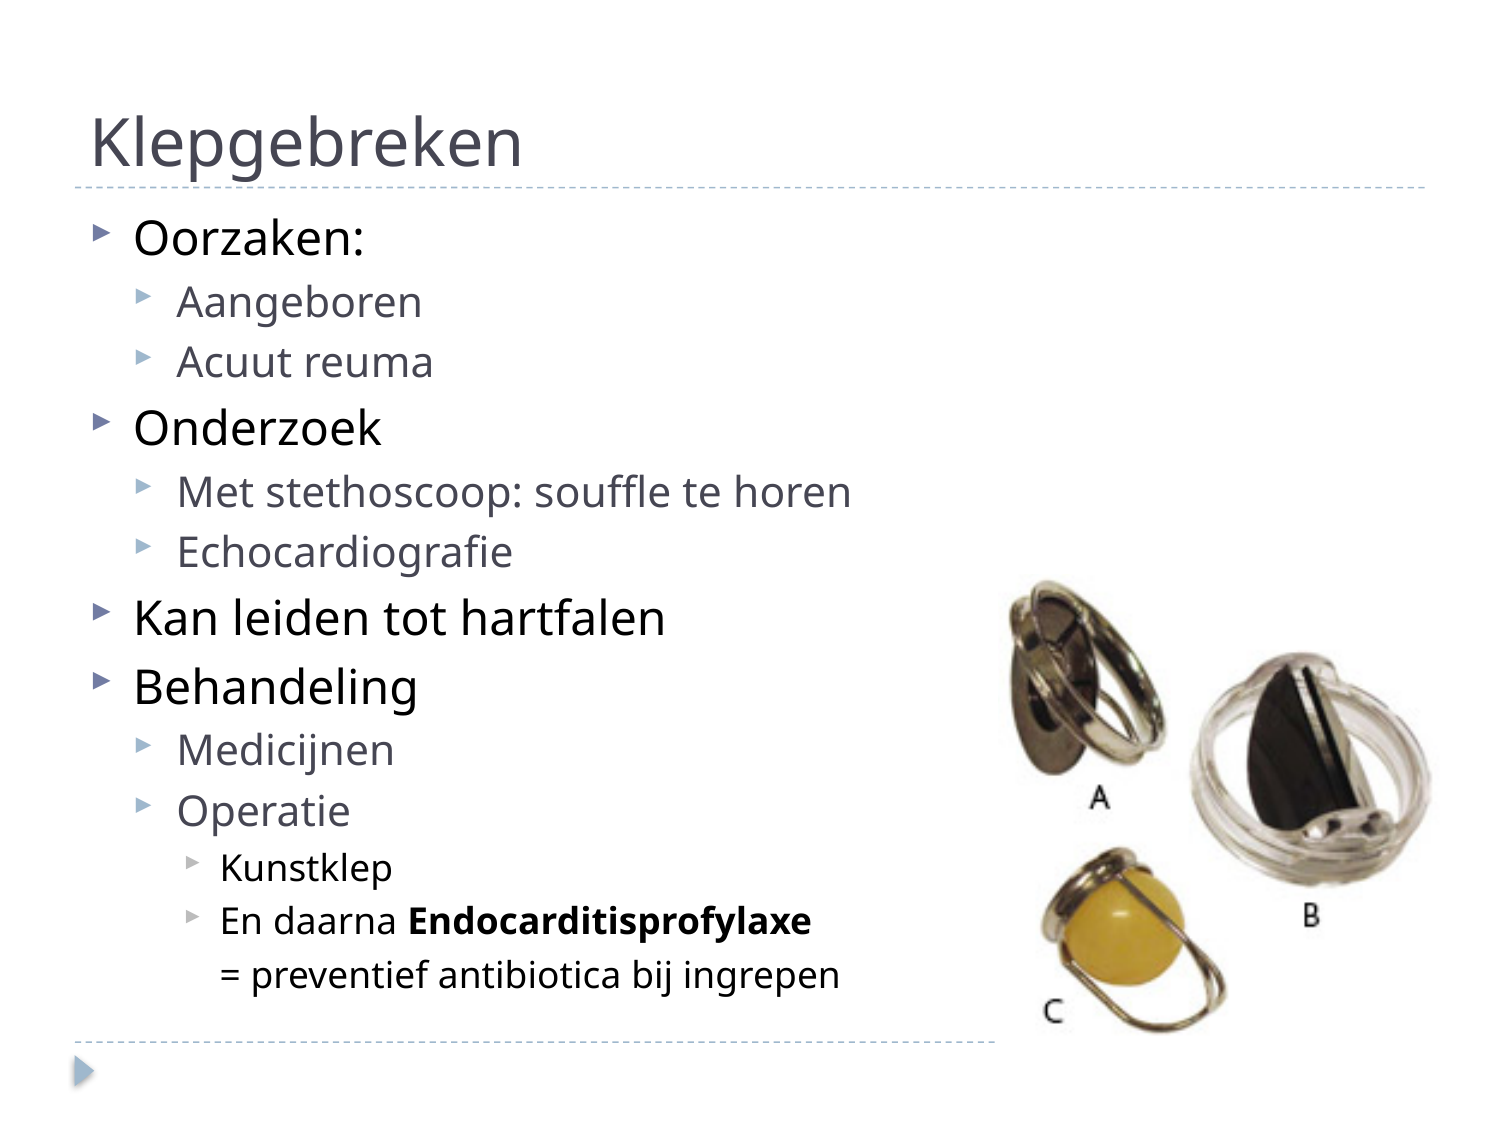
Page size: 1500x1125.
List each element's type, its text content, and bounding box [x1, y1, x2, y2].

list Oorzaken: Aangeboren Acuut reuma Onderzoek Met stethoscoop: souffle te horen Echocardiografie Kan leiden tot hartfalen Behandeling Medicijnen Operatie Kunstklep En daarna Endocarditisprofylaxe = preventief antibiotica bij ingrepen [75, 200, 1425, 1010]
title Klepgebreken [75, 24, 1425, 188]
picture [997, 574, 1448, 1055]
